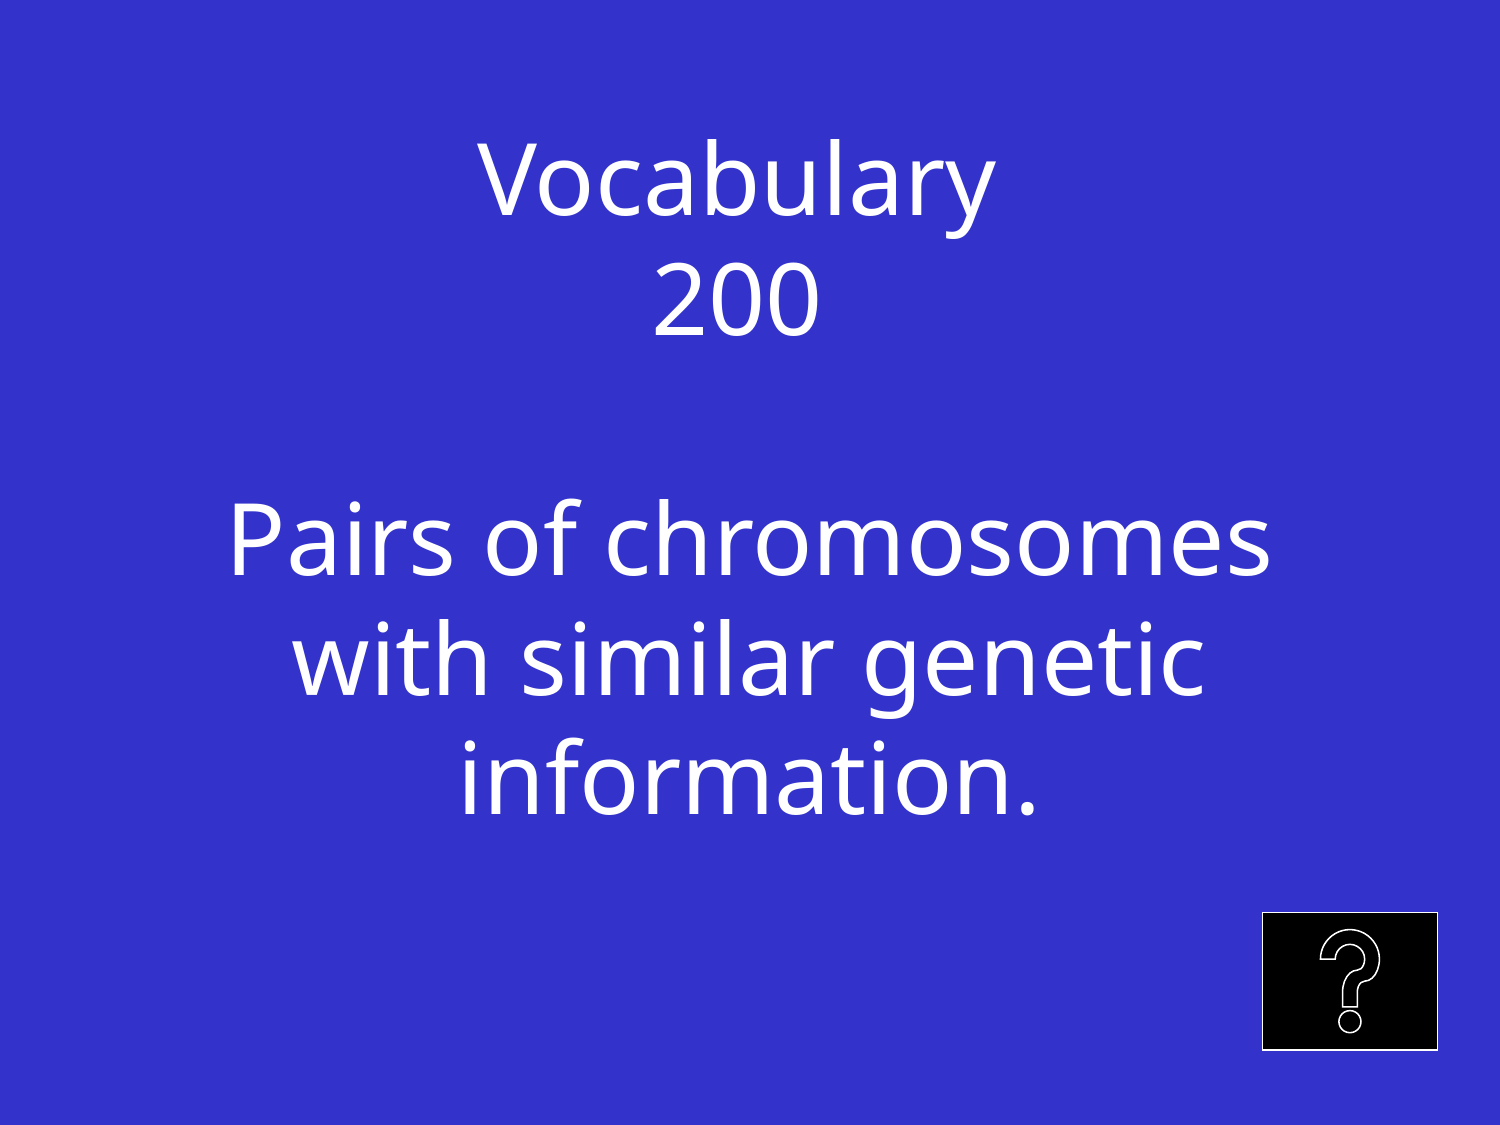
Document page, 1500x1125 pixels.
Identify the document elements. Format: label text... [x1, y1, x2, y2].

title Vocabulary 200 Pairs of chromosomes with similar genetic information. [112, 187, 1388, 763]
text_box [1262, 912, 1438, 1050]
